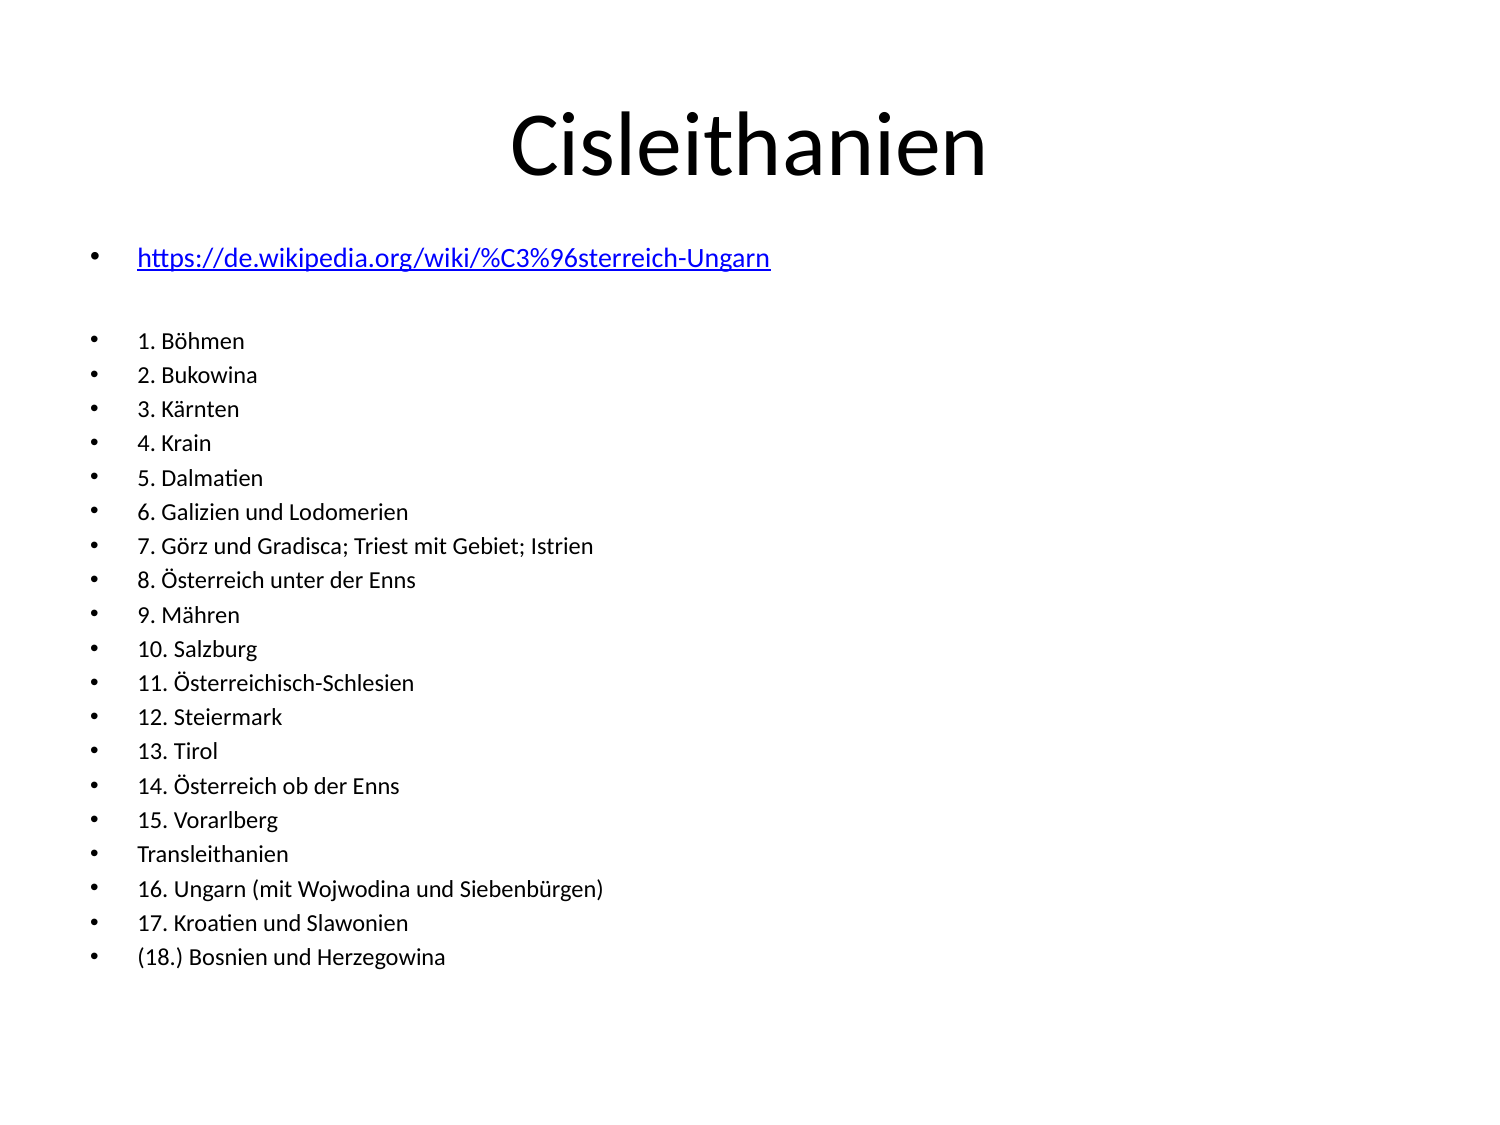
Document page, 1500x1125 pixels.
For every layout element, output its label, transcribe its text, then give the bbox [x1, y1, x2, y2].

title ﻿Cisleithanien [75, 45, 1425, 231]
list https://de.wikipedia.org/wiki/%C3%96sterreich-Ungarn 1. Böhmen 2. Bukowina 3. Kärnten 4. Krain 5. Dalmatien 6. Galizien und Lodomerien 7. Görz und Gradisca; Triest mit Gebiet; Istrien 8. Österreich unter der Enns 9. Mähren 10. Salzburg 11. Österreichisch-Schlesien 12. Steiermark 13. Tirol 14. Österreich ob der Enns 15. Vorarlberg ﻿Transleithanien 16. Ungarn (mit Wojwodina und Siebenbürgen) 17. Kroatien und Slawonien ﻿(18.) Bosnien und Herzegowina [75, 231, 1425, 1005]
